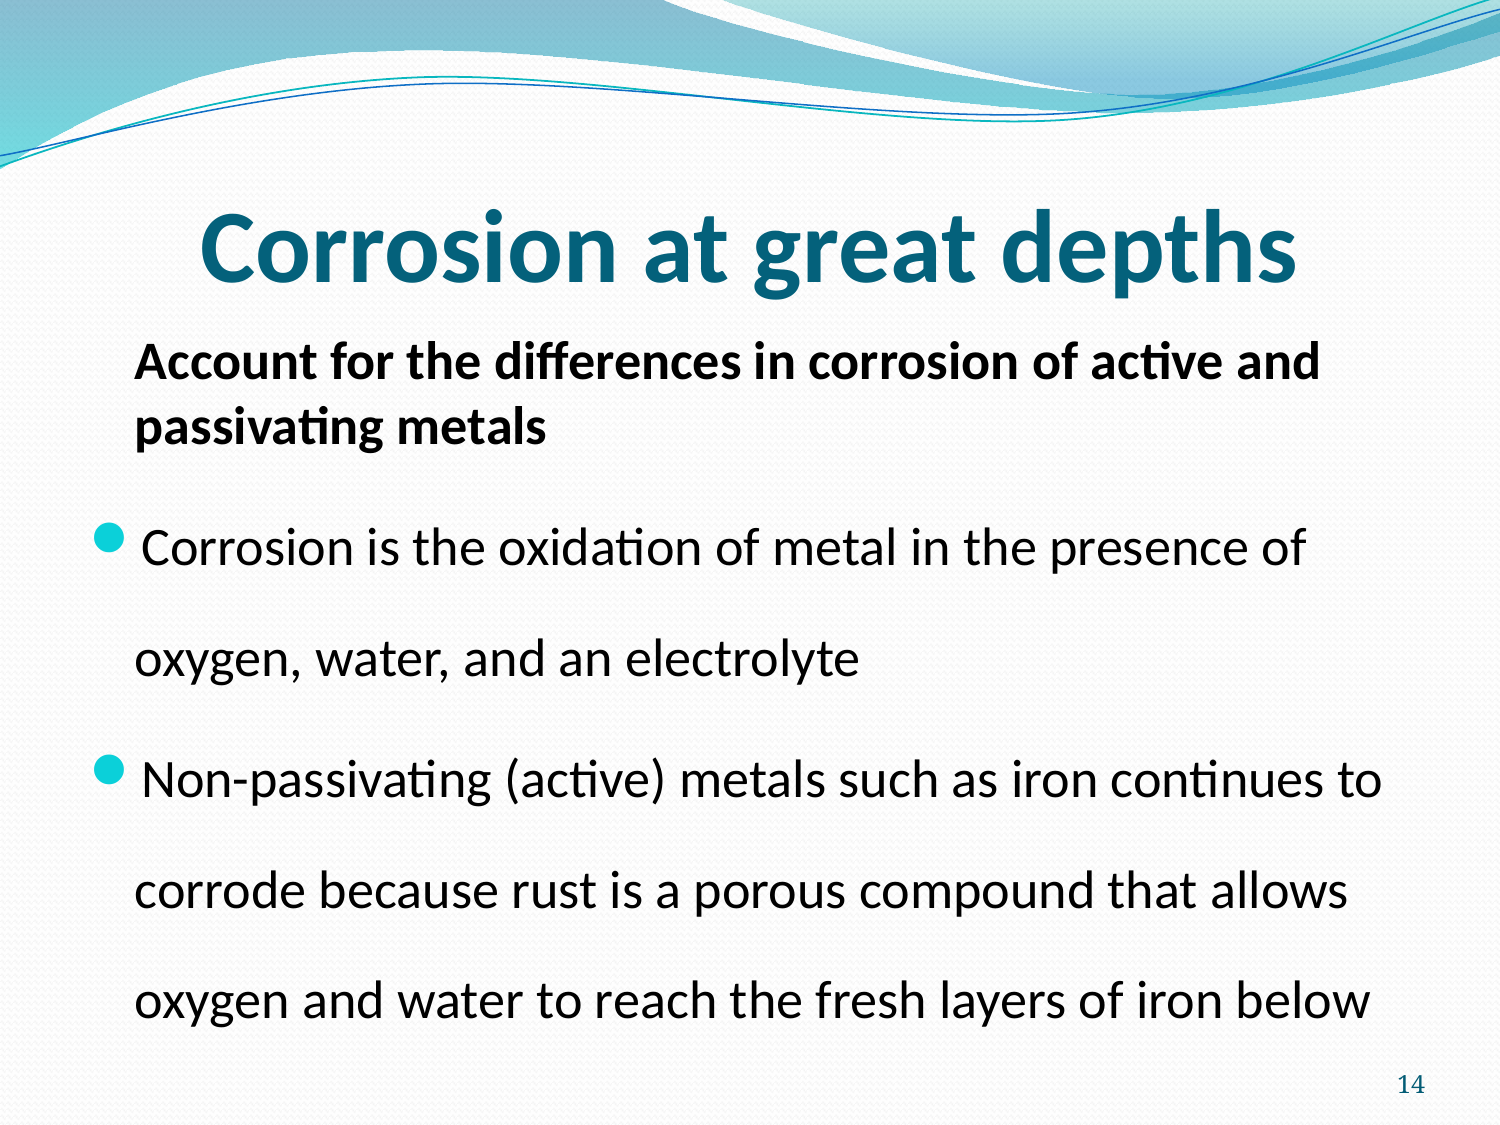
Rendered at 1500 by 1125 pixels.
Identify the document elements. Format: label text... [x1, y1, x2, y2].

slide_number 14 [1299, 1042, 1425, 1103]
list Account for the differences in corrosion of active and passivating metals Corrosion is the oxidation of metal in the presence of oxygen, water, and an electrolyte Non-passivating (active) metals such as iron continues to corrode because rust is a porous compound that allows oxygen and water to reach the fresh layers of iron below [75, 317, 1425, 1038]
title Corrosion at great depths [75, 115, 1425, 303]
